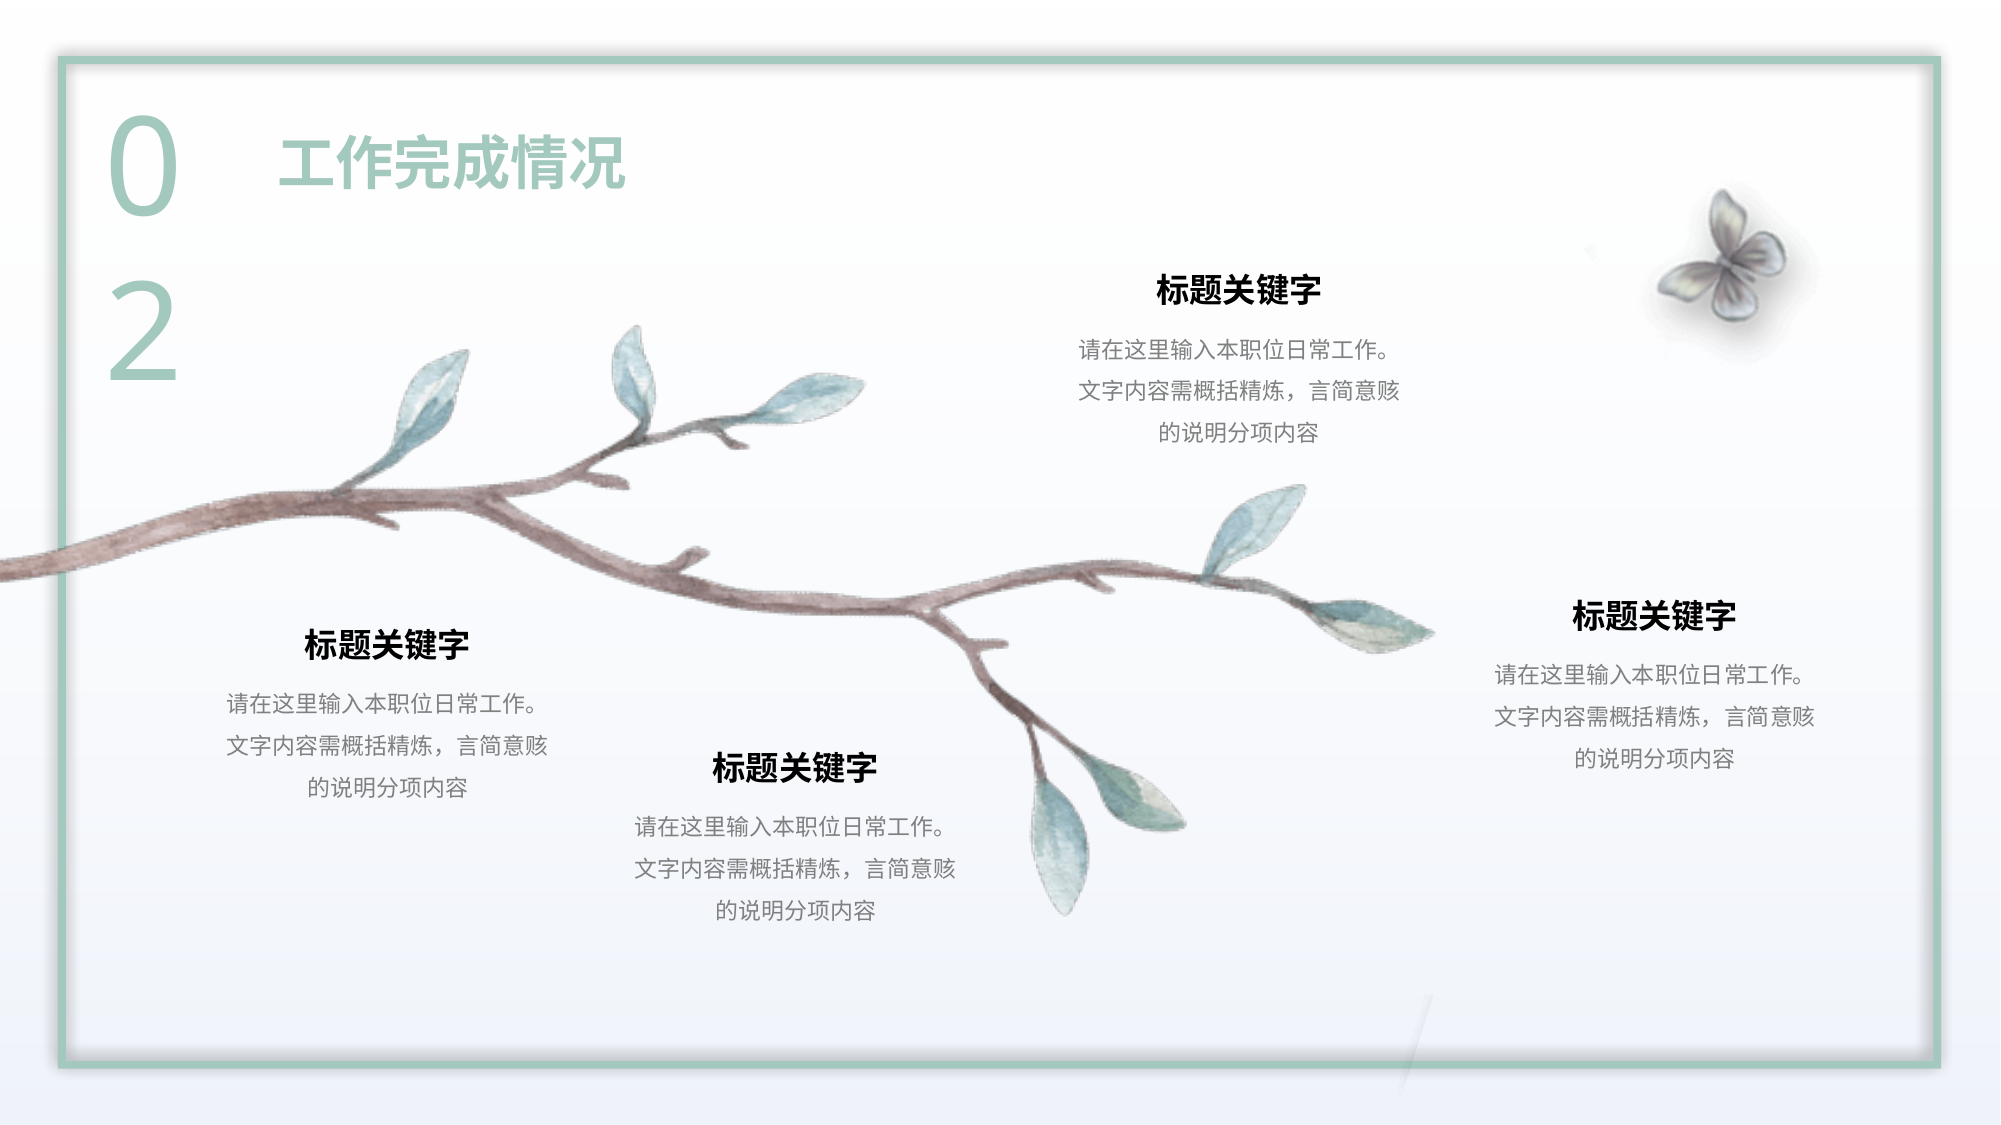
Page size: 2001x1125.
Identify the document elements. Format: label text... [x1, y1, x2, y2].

text_box 请在这里输入本职位日常工作。文字内容需概括精炼，言简意赅的说明分项内容 [1577, 646, 1821, 772]
text_box 标题关键字 [1577, 595, 1808, 636]
picture [0, 0, 1892, 1125]
